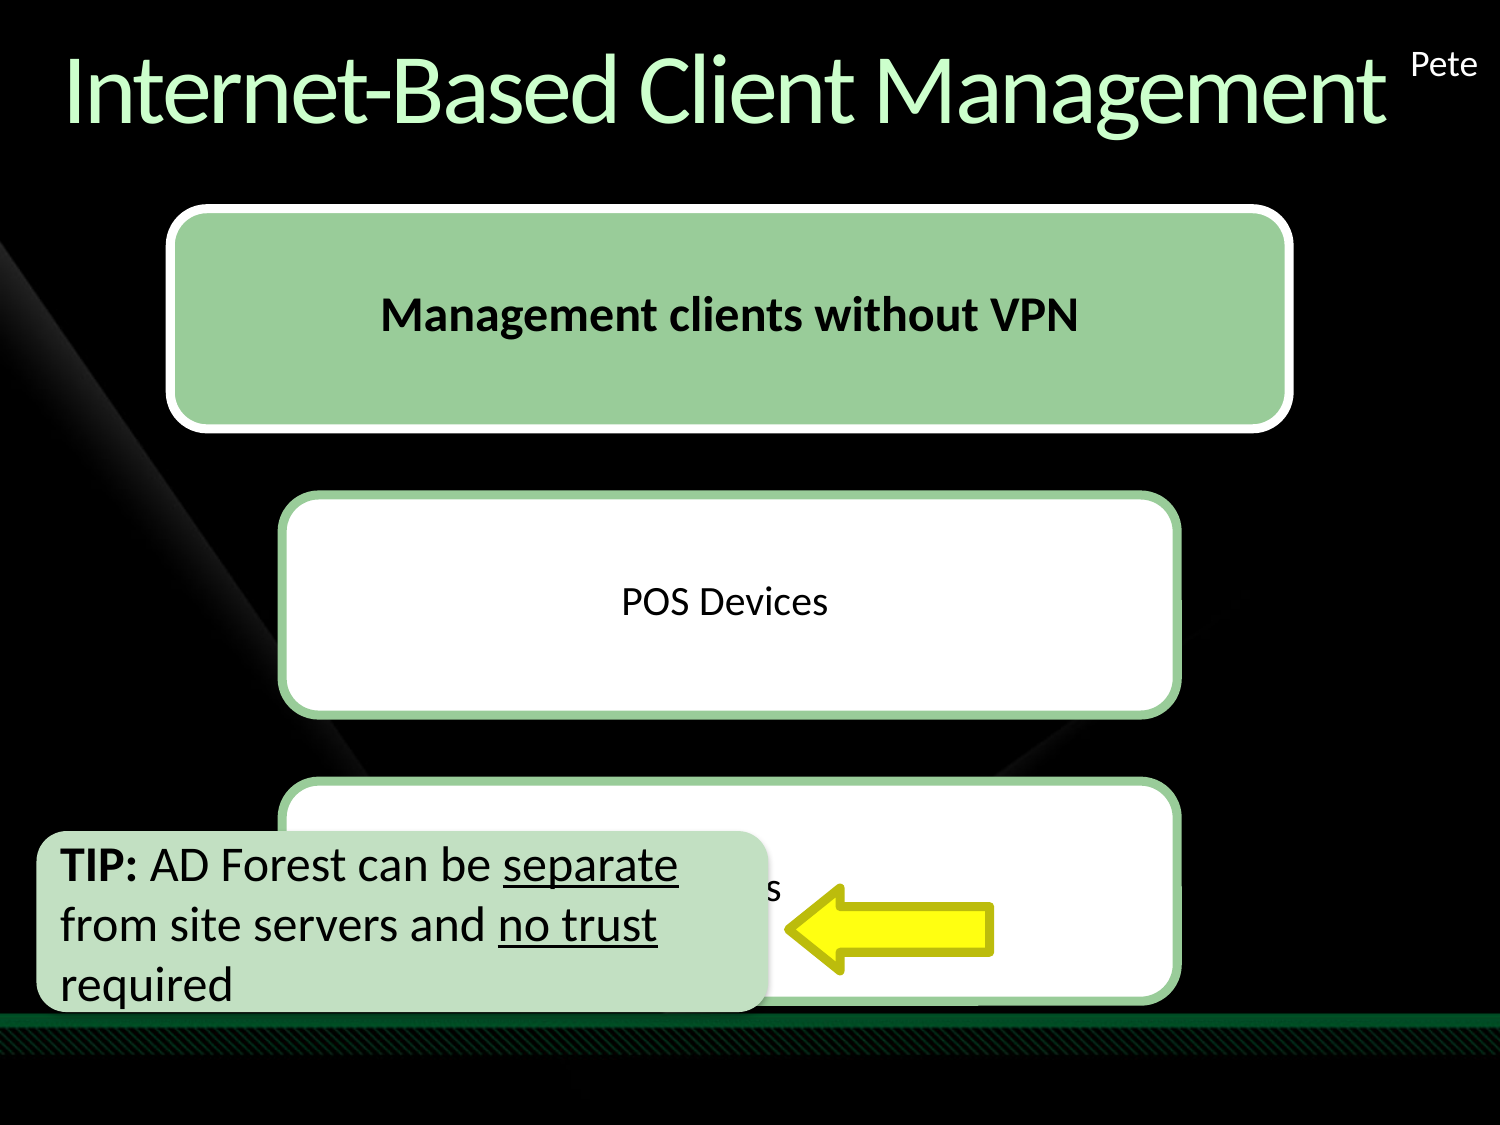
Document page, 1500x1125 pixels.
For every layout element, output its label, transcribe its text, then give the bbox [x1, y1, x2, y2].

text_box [30, 208, 1430, 1002]
text_box Pete [1395, 31, 1500, 91]
picture [0, 0, 1500, 1125]
title Internet-Based Client Management [62, 37, 1438, 147]
